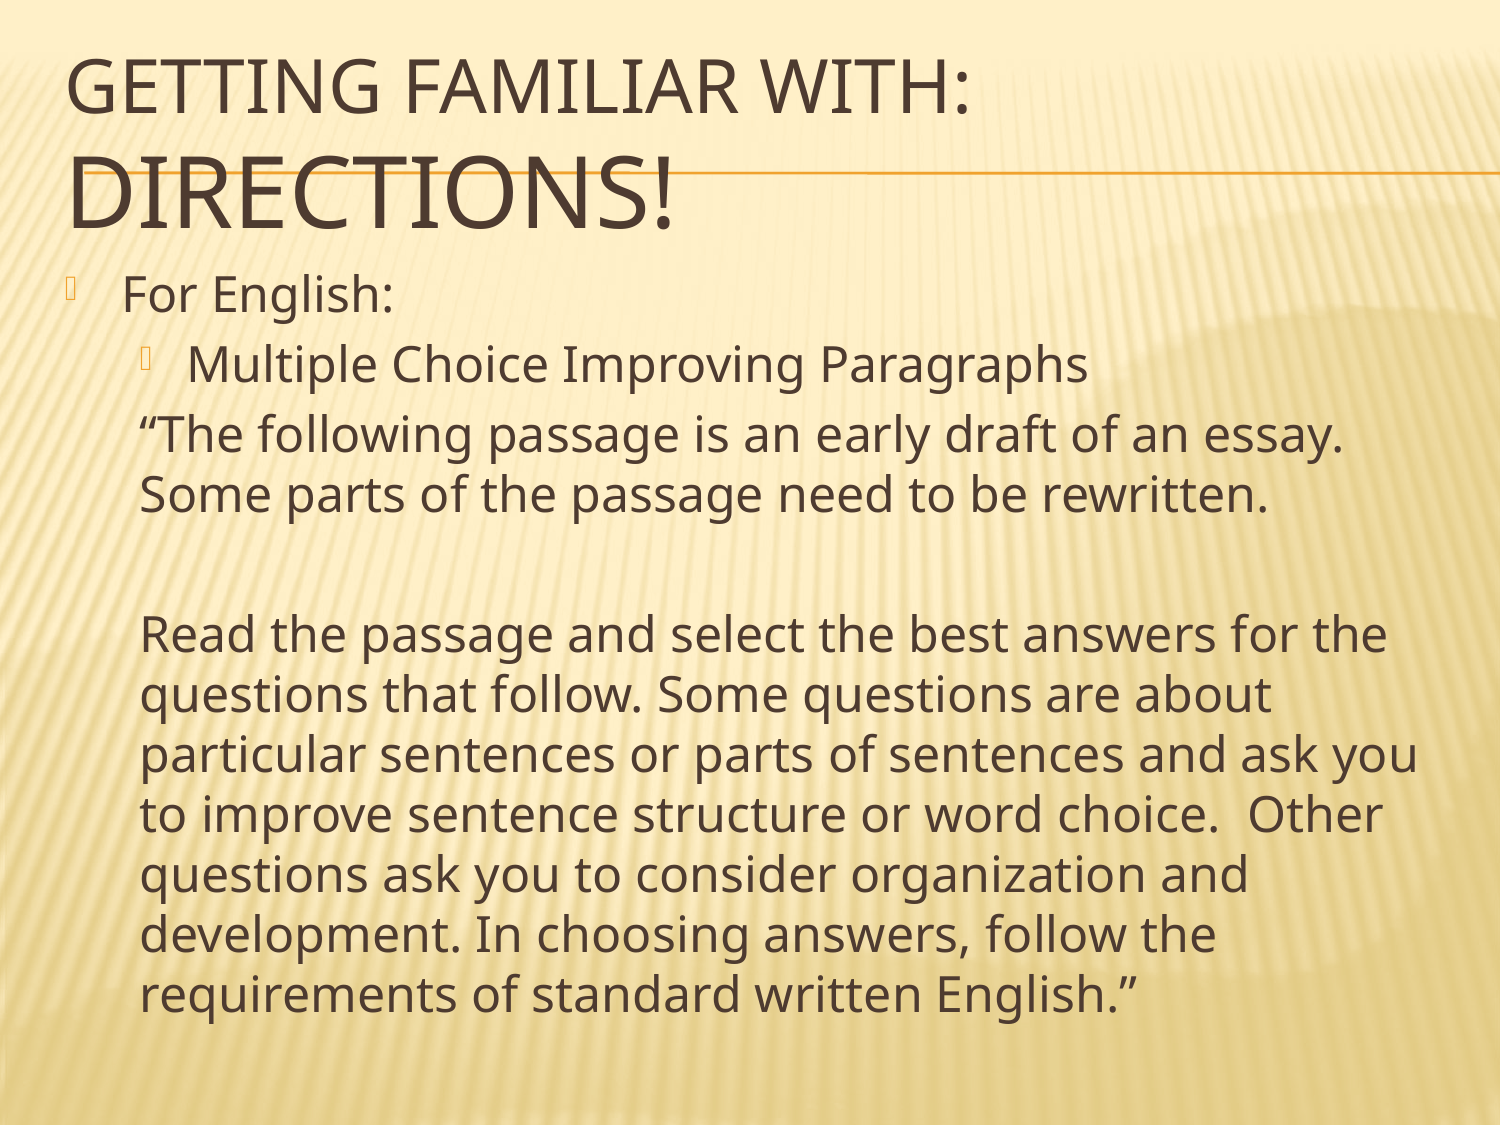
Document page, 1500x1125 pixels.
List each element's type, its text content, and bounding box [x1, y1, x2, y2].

title Getting familiar with: Directions! [50, 75, 1475, 213]
list For English: Multiple Choice Improving Paragraphs “The following passage is an early draft of an essay. Some parts of the passage need to be rewritten. Read the passage and select the best answers for the questions that follow. Some questions are about particular sentences or parts of sentences and ask you to improve sentence structure or word choice. Other questions ask you to consider organization and development. In choosing answers, follow the requirements of standard written English.” [50, 254, 1475, 998]
